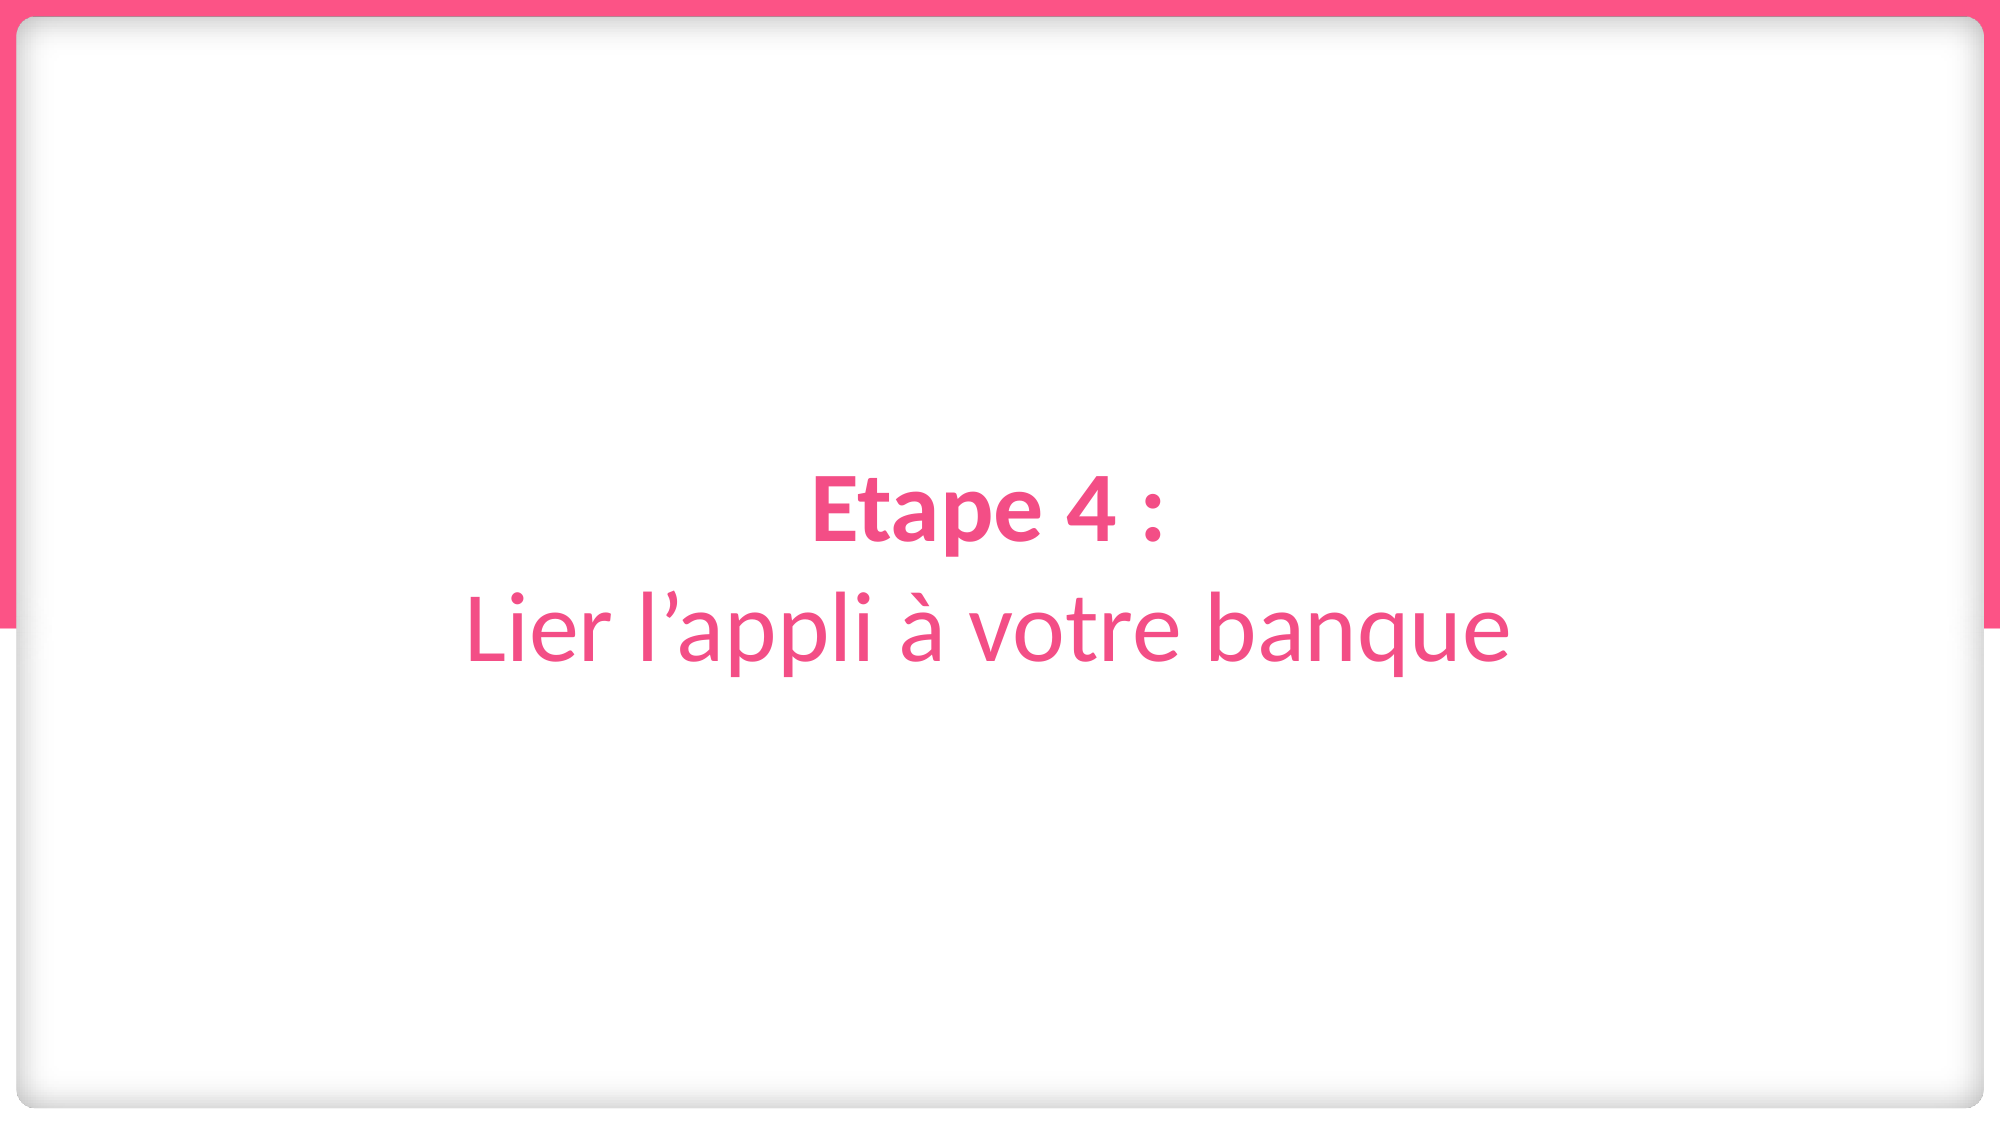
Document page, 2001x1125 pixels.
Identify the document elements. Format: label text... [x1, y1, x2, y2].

picture [0, 0, 2000, 1125]
text_box Etape 4 : Lier l’appli à votre banque [243, 433, 1757, 689]
